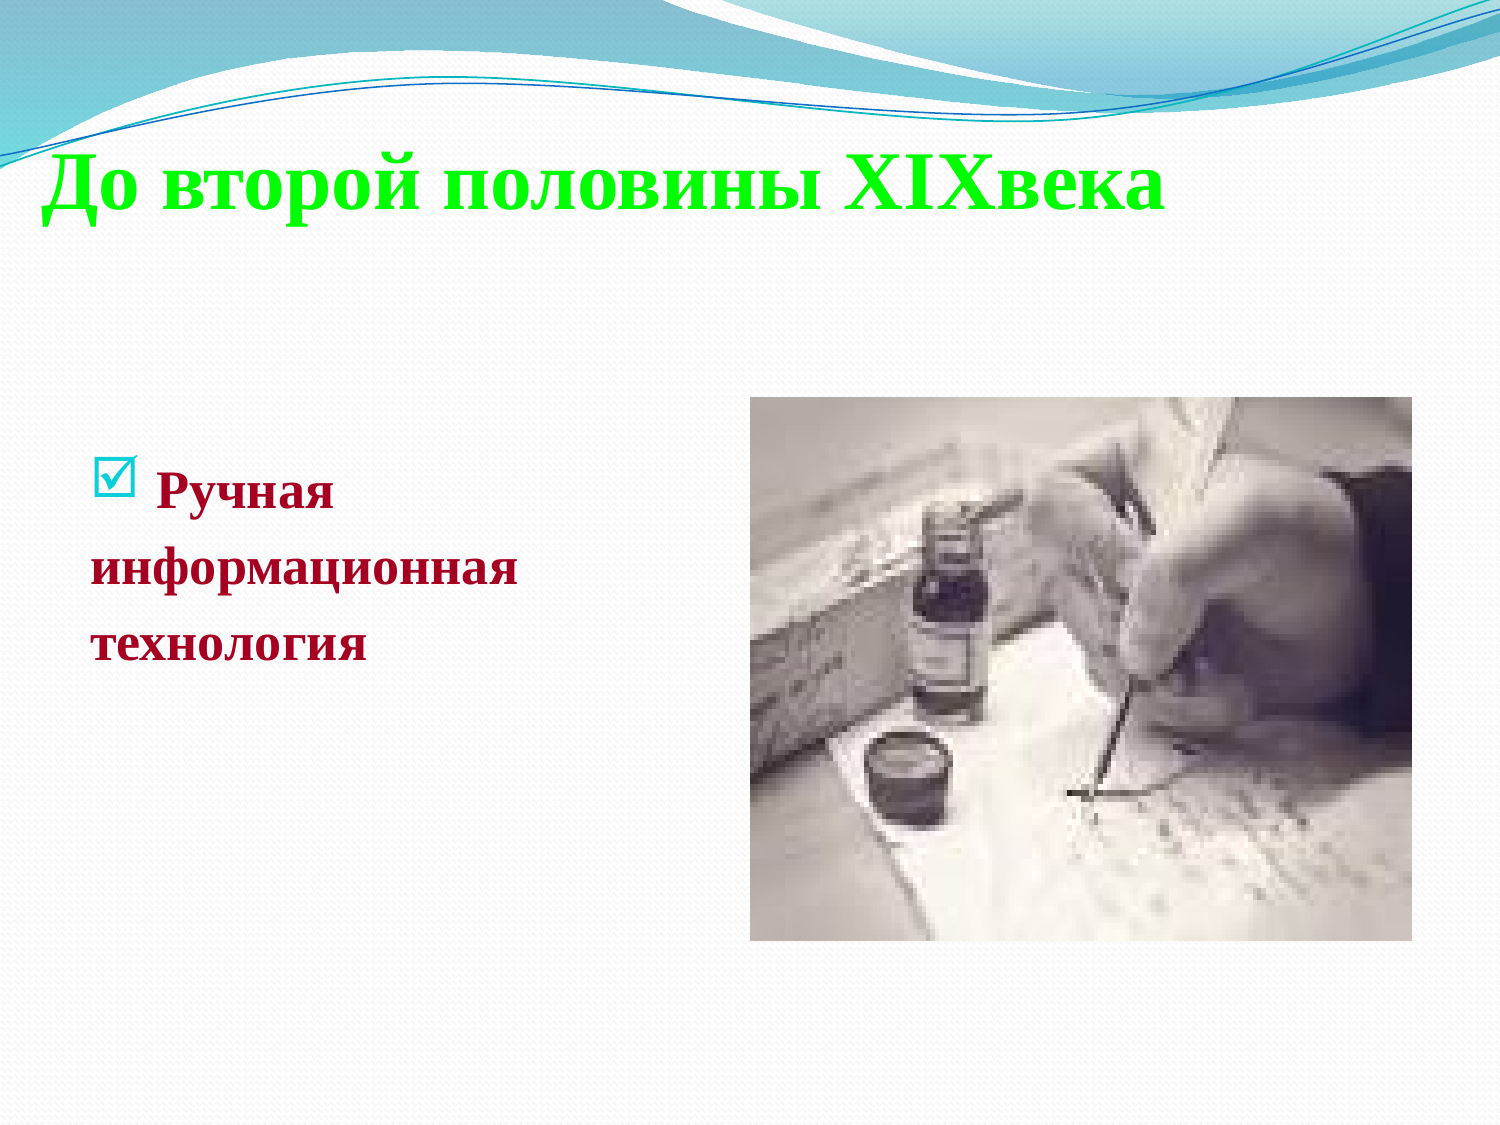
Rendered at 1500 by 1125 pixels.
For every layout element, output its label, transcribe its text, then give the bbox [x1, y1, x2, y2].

table_header [742, 398, 1417, 954]
list Ручная информационная технология [74, 278, 1426, 1006]
picture [749, 396, 1412, 941]
title До второй половины ХІХвека [40, 45, 1448, 327]
